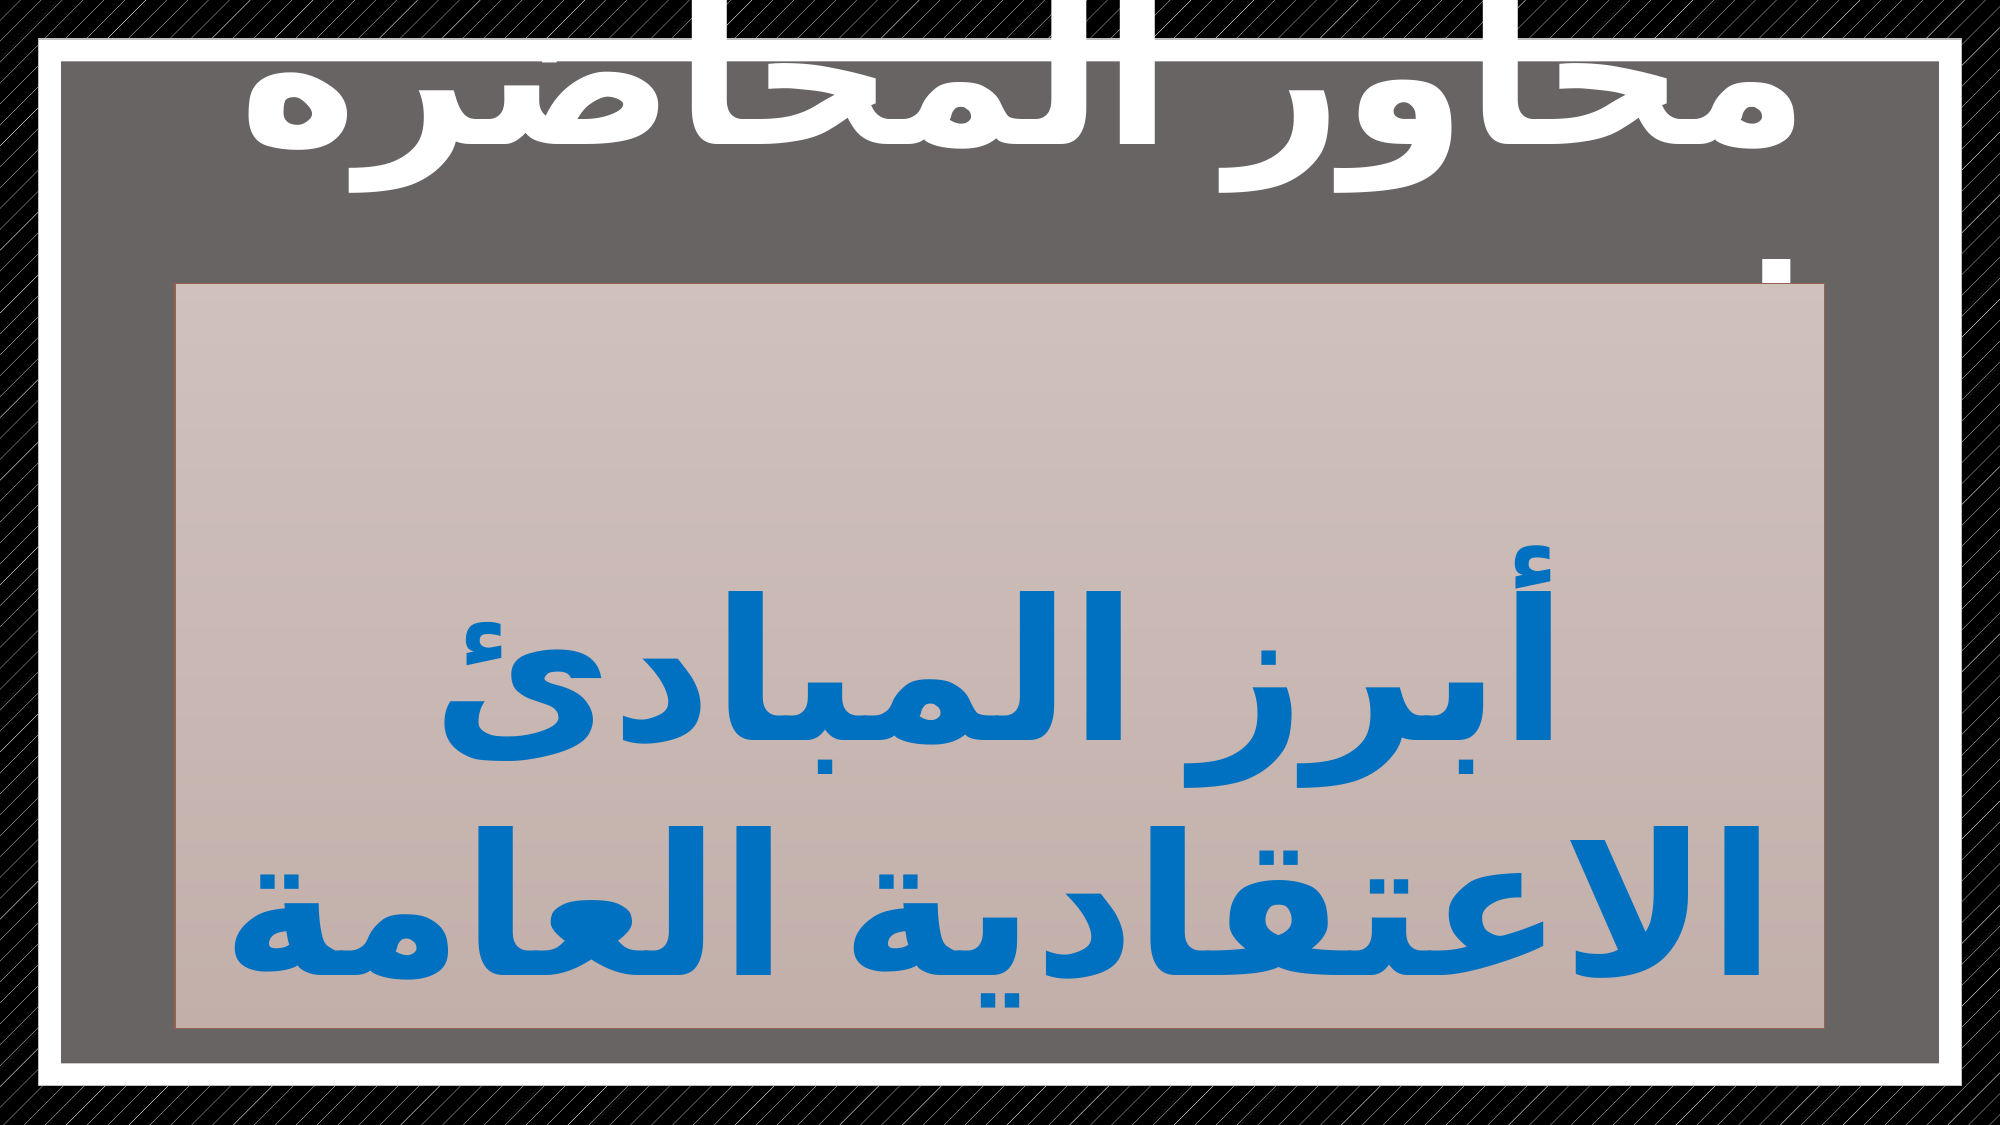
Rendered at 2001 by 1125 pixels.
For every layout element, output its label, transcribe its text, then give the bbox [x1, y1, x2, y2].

list أبرز المبادئ الاعتقادية العامة [174, 283, 1825, 1029]
title محاور المحاضرة : [174, 92, 1825, 283]
